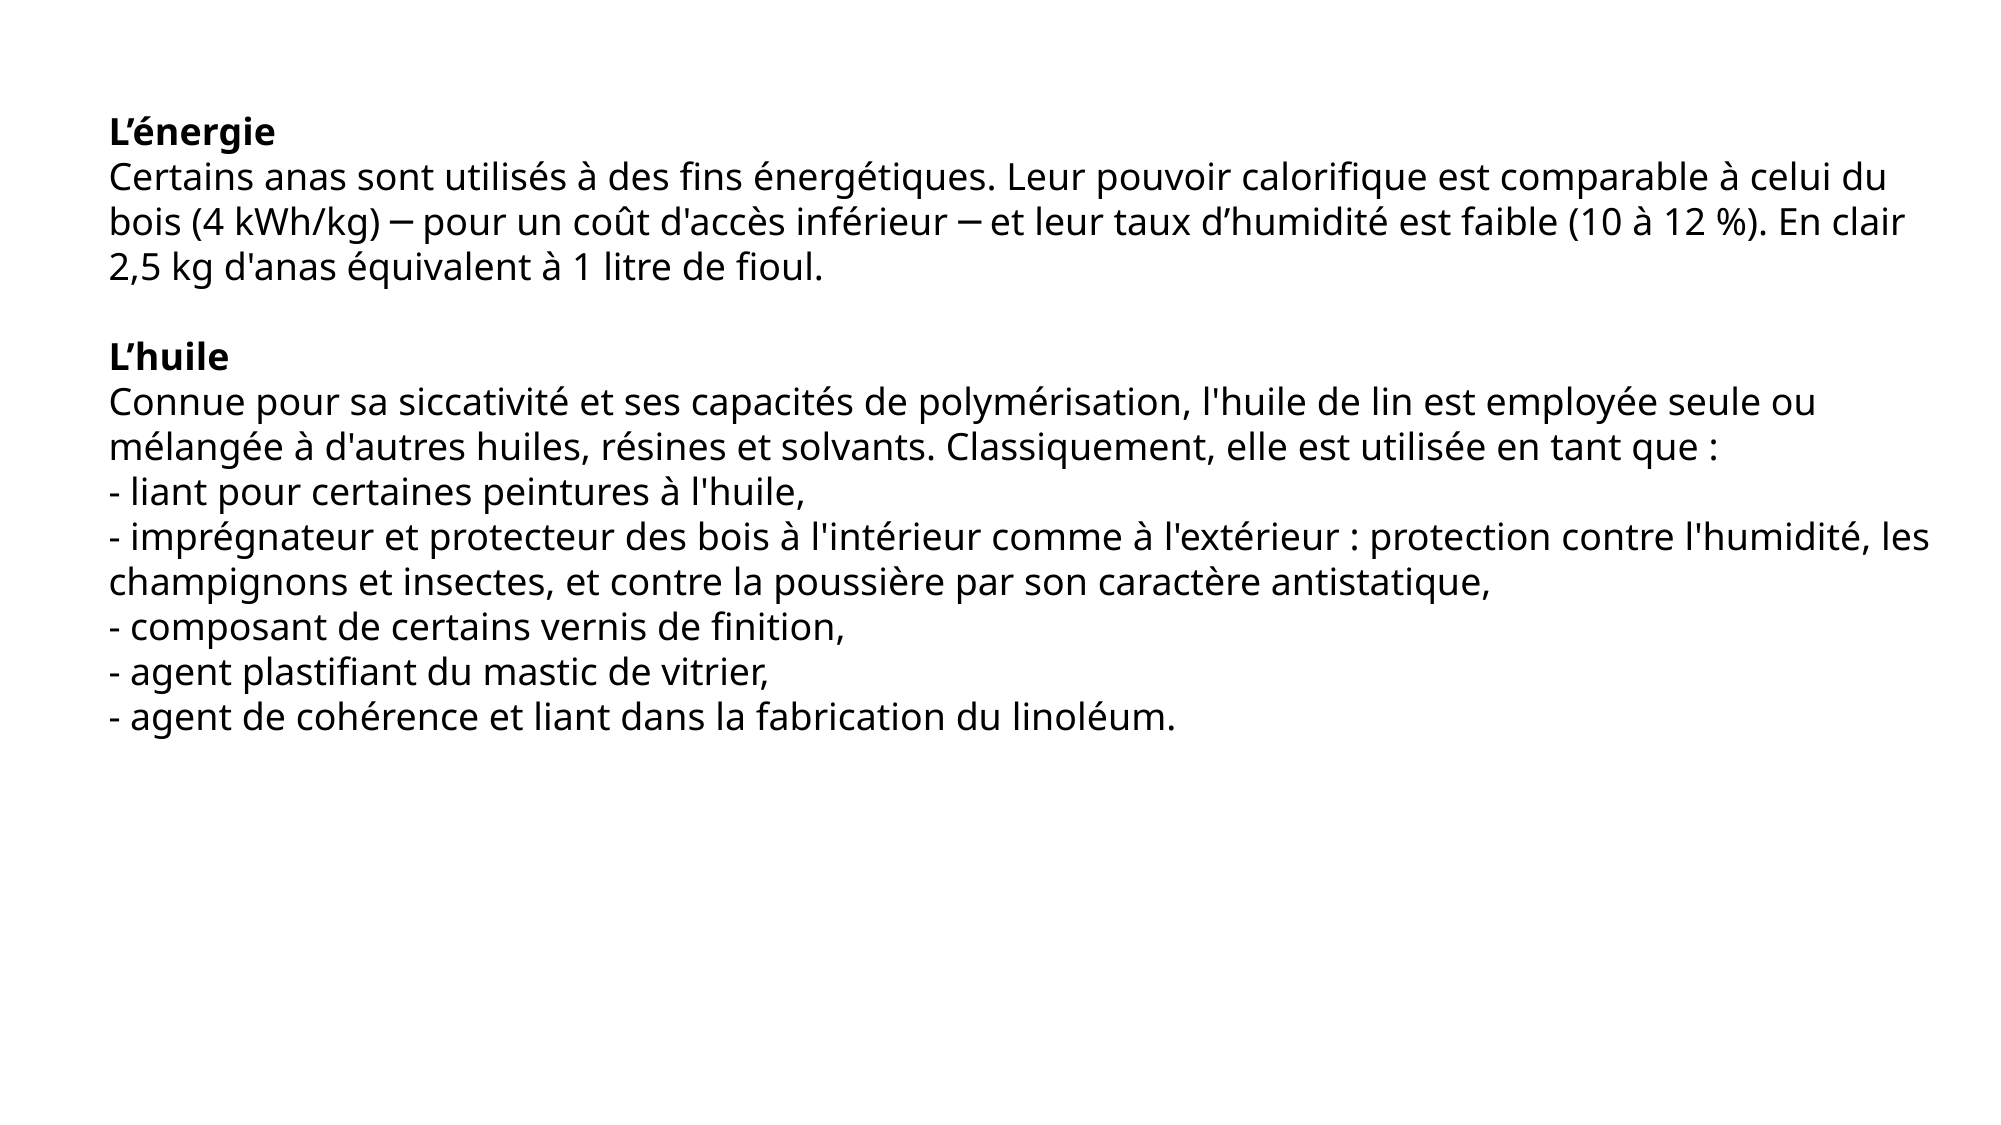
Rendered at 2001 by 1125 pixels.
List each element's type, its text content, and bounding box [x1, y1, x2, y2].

text_box L’énergie Certains anas sont utilisés à des fins énergétiques. Leur pouvoir calorifique est comparable à celui du bois (4 kWh/kg) ─ pour un coût d'accès inférieur ─ et leur taux d’humidité est faible (10 à 12 %). En clair 2,5 kg d'anas équivalent à 1 litre de fioul. L’huile Connue pour sa siccativité et ses capacités de polymérisation, l'huile de lin est employée seule ou mélangée à d'autres huiles, résines et solvants. Classiquement, elle est utilisée en tant que : - liant pour certaines peintures à l'huile, - imprégnateur et protecteur des bois à l'intérieur comme à l'extérieur : protection contre l'humidité, les champignons et insectes, et contre la poussière par son caractère antistatique, - composant de certains vernis de finition, - agent plastifiant du mastic de vitrier, - agent de cohérence et liant dans la fabrication du linoléum. [93, 100, 1985, 746]
